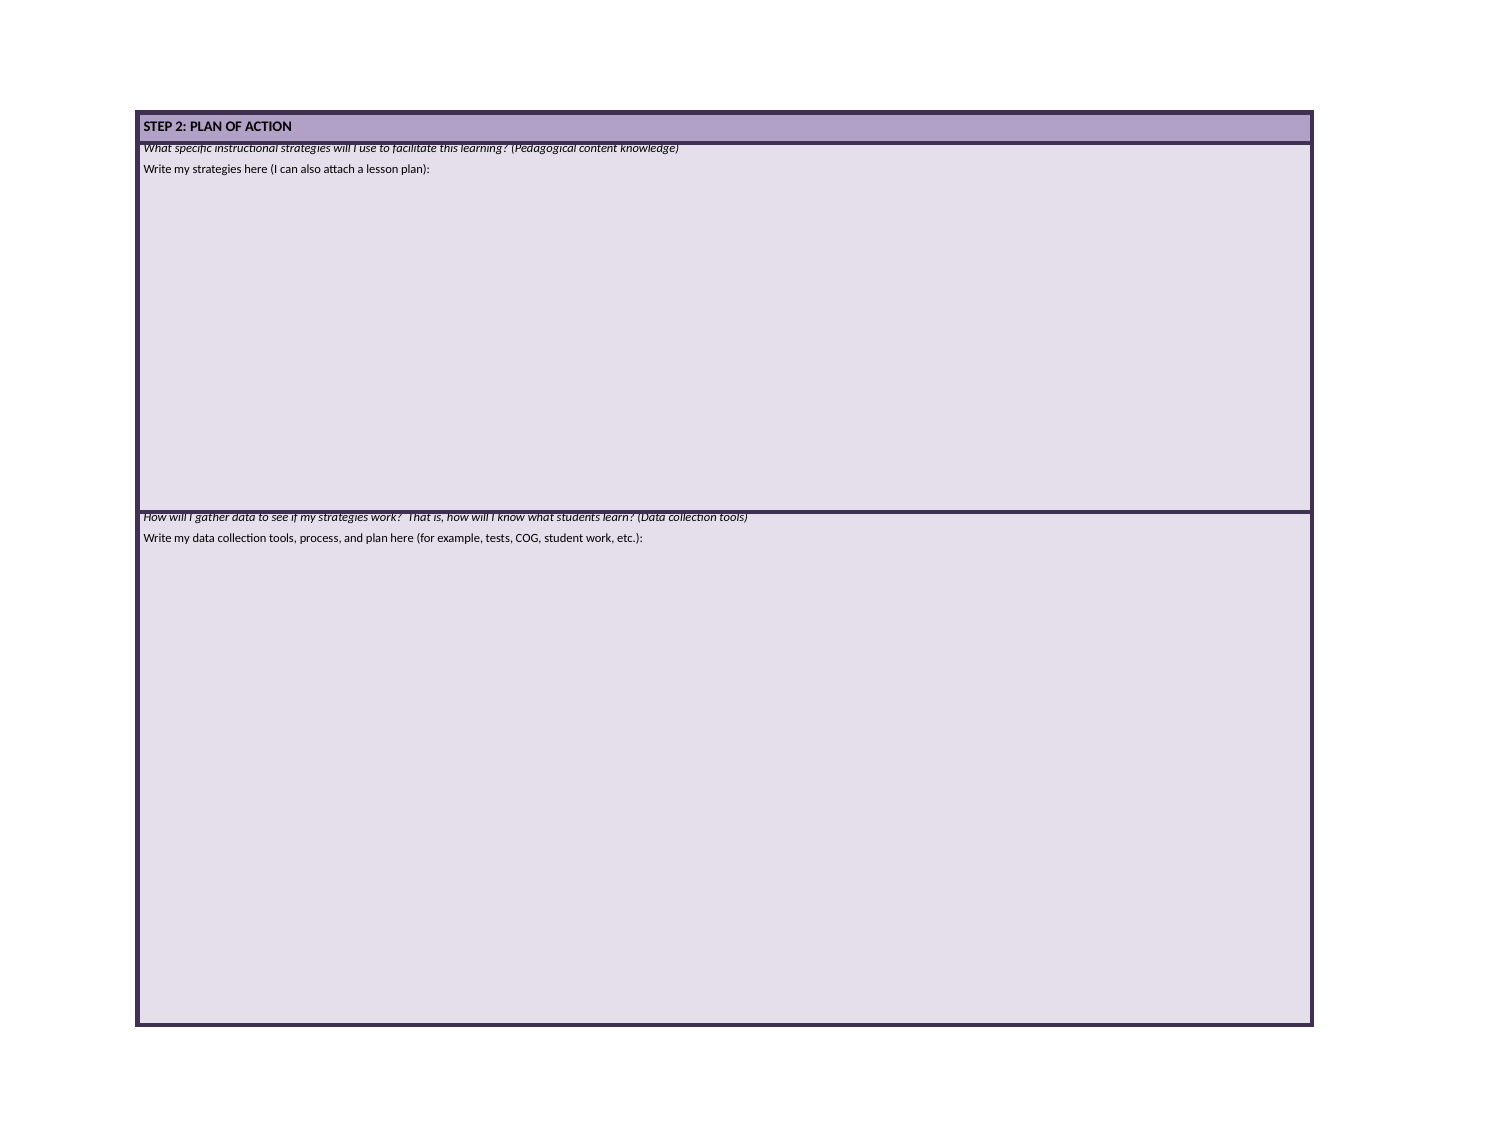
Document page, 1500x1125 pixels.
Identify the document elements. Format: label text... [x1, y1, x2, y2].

table_cell How will I gather data to see if my strategies work? That is, how will I know what students learn? (Data collection tools) Write my data collection tools, process, and plan here (for example, tests, COG, student work, etc.): [140, 514, 1310, 1023]
table_cell What specific instructional strategies will I use to facilitate this learning? (Pedagogical content knowledge) Write my strategies here (I can also attach a lesson plan): [140, 145, 1310, 510]
table_header STEP 2: PLAN OF ACTION [140, 115, 1310, 141]
